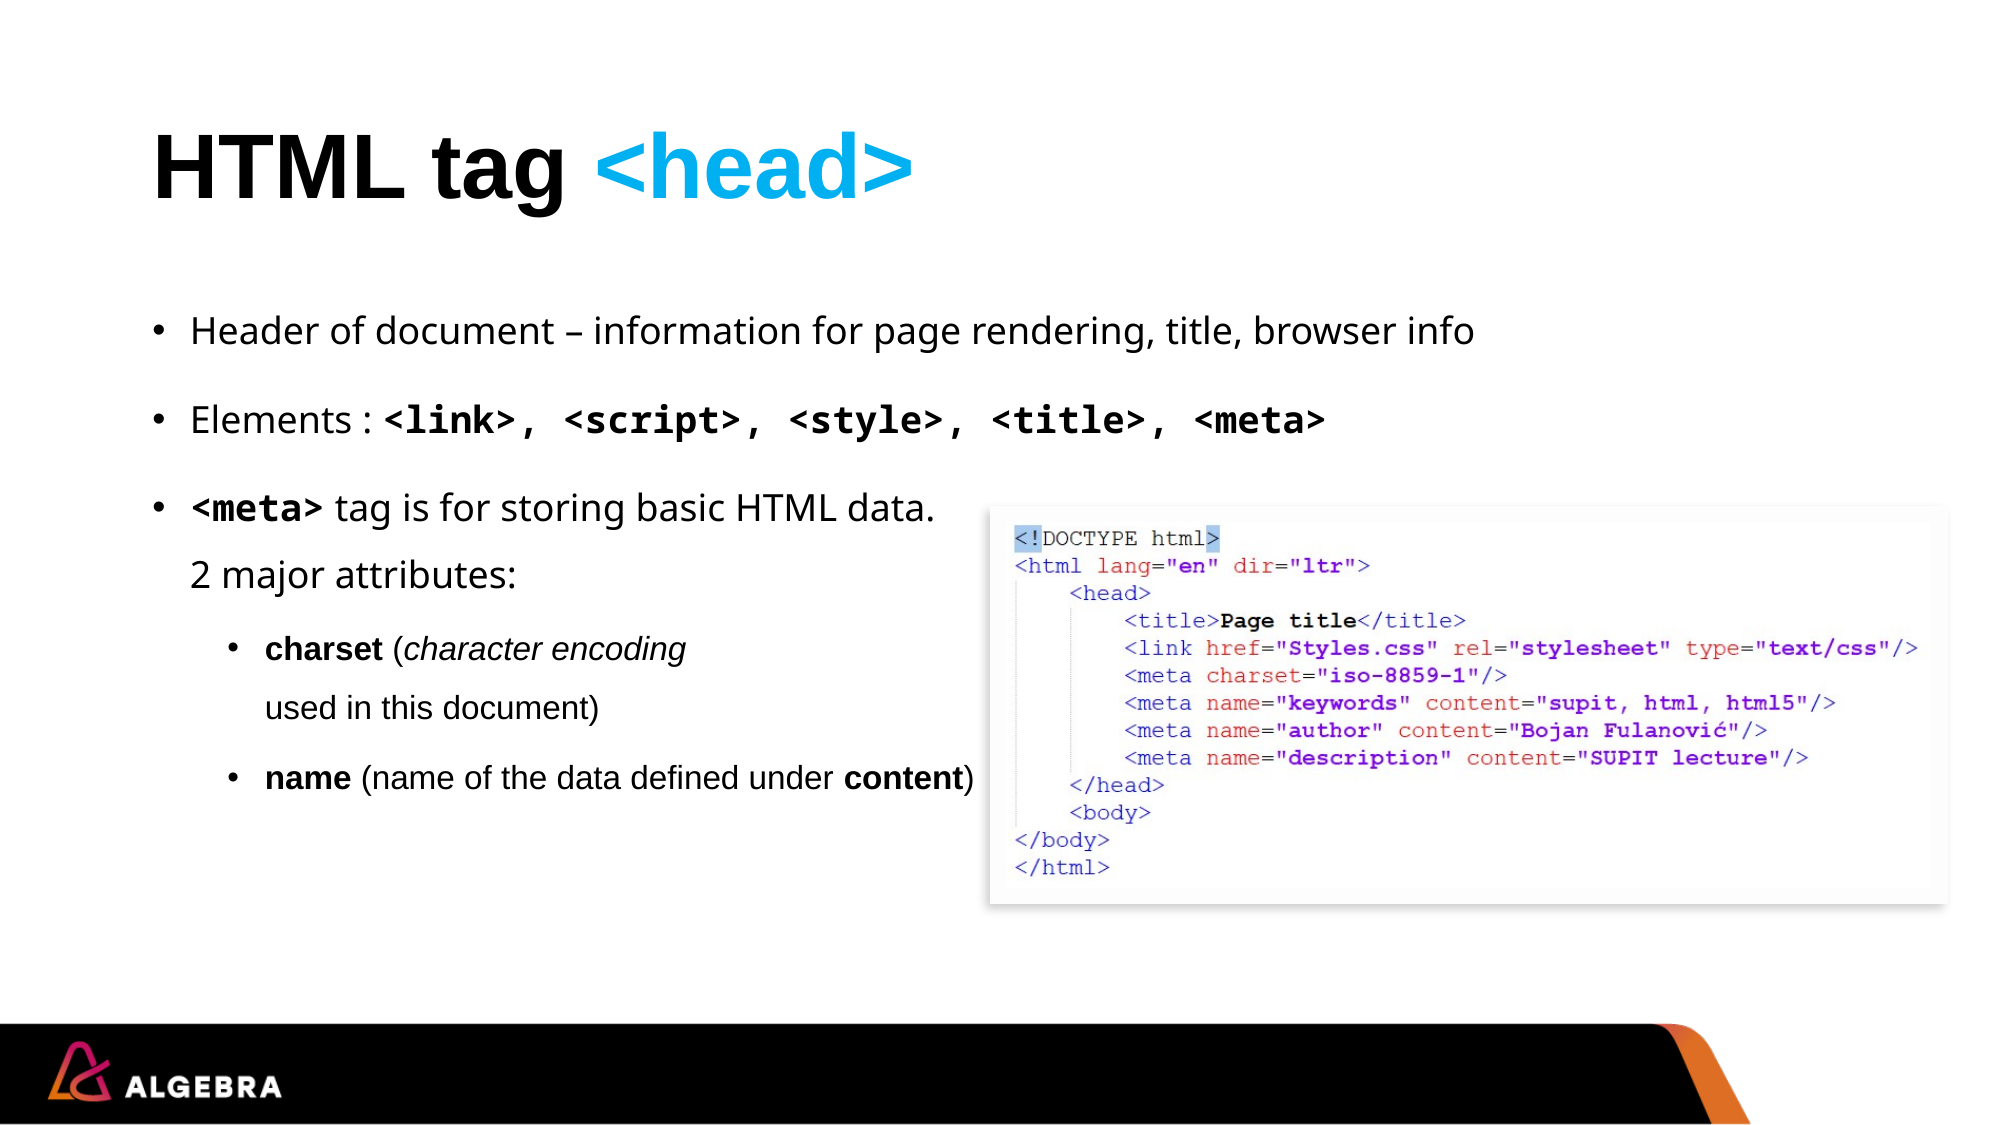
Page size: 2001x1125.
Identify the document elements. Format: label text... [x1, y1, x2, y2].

list Header of document – information for page rendering, title, browser info Elements : <link>, <script>, <style>, <title>, <meta> <meta> tag is for storing basic HTML data. 2 major attributes: charset (character encoding used in this document) name (name of the data defined under content) [137, 277, 1863, 992]
title HTML tag <head> [137, 59, 1863, 277]
picture [0, 1023, 1958, 1125]
picture [1006, 522, 1931, 888]
